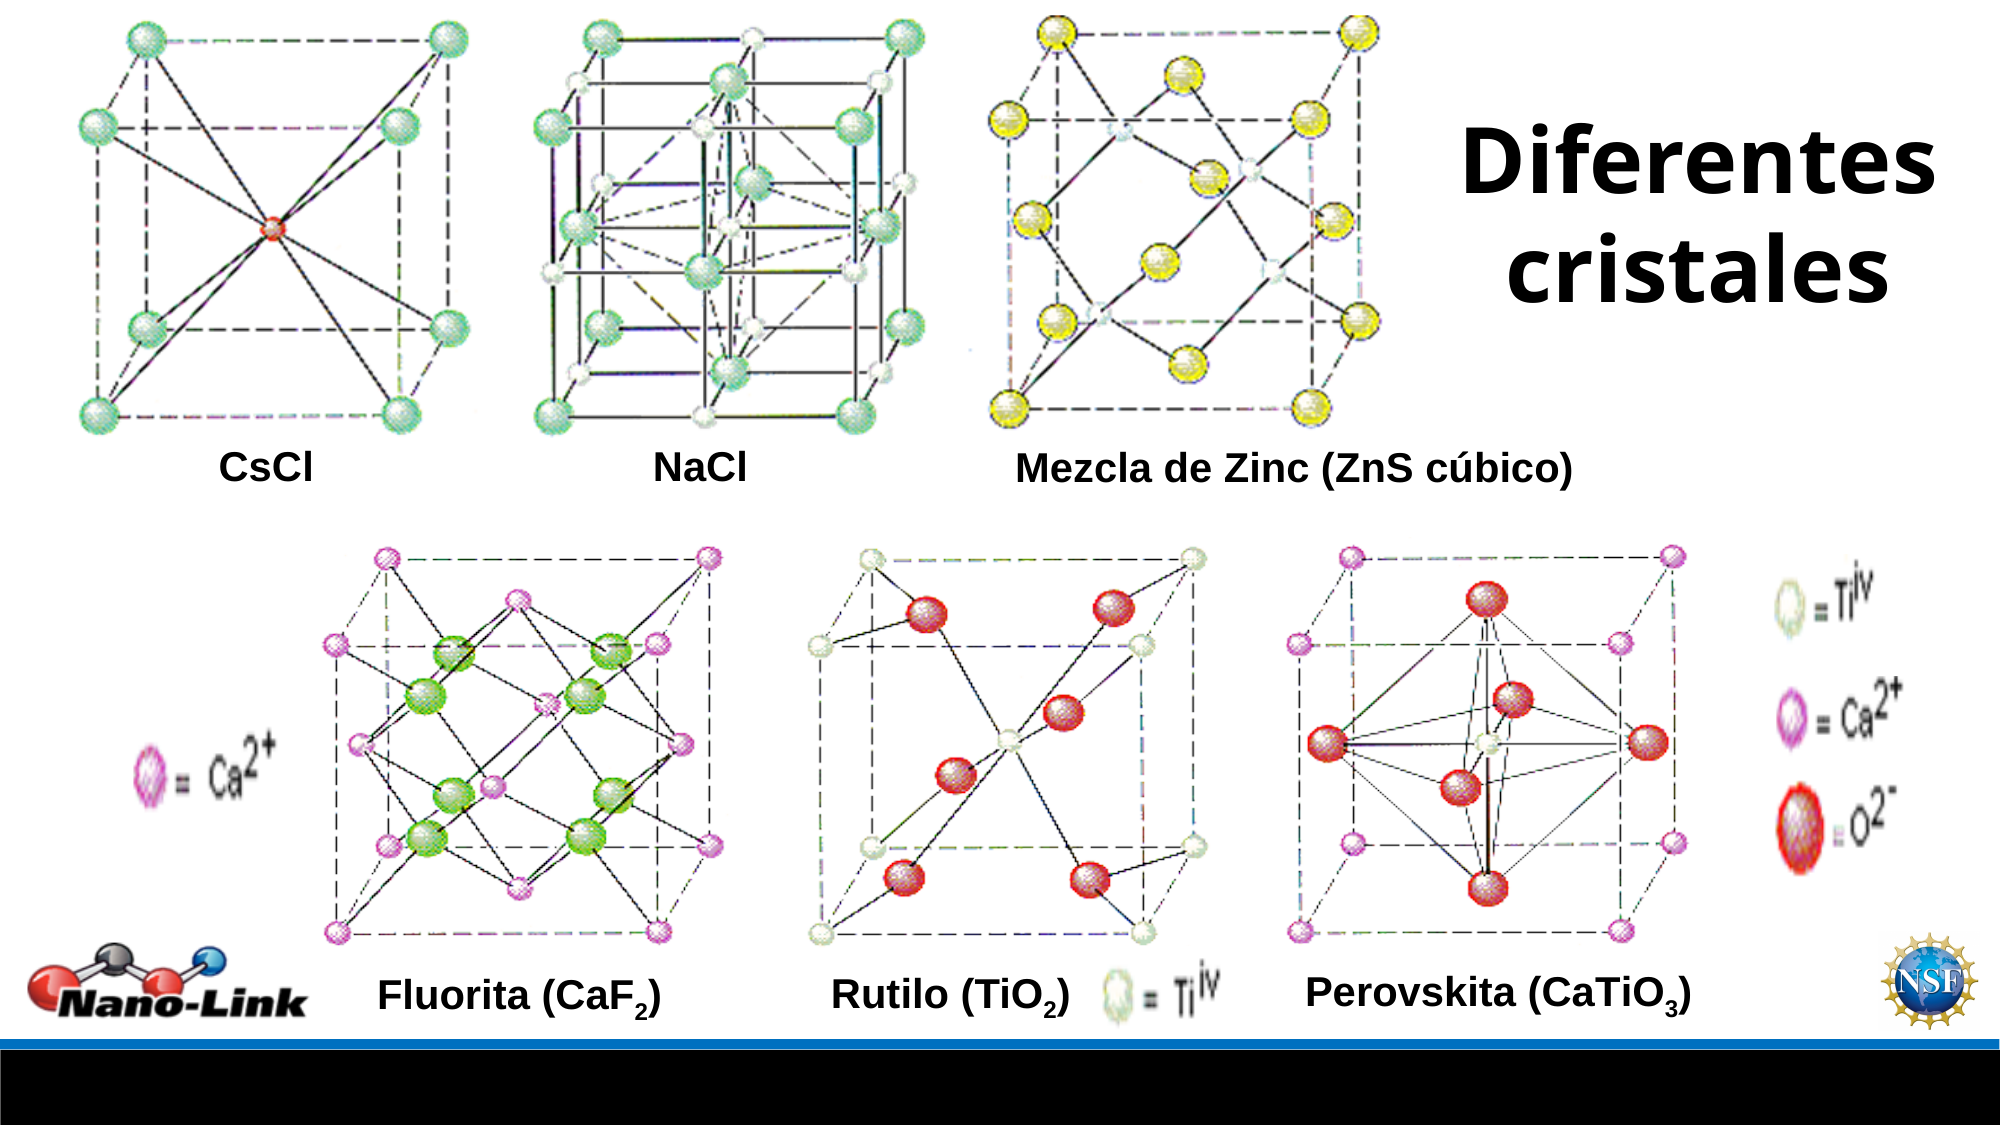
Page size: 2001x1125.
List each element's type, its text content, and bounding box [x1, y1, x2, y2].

picture [1759, 779, 1914, 880]
picture [19, 536, 1708, 1036]
text_box CsCl [178, 446, 355, 498]
picture [1769, 554, 1904, 657]
picture [1752, 675, 1926, 778]
text_box Fluorita (CaF2) [331, 960, 724, 1033]
text_box Mezcla de Zinc (ZnS cúbico) [932, 433, 1657, 499]
text_box Diferentes cristales [1408, 94, 1999, 329]
picture [118, 726, 295, 822]
text_box NaCl [612, 446, 789, 498]
text_box Rutilo (TiO2) [783, 959, 1087, 1031]
picture [58, 10, 1399, 439]
picture [1878, 931, 1981, 1032]
text_box Perovskita (CaTiO3) [1264, 957, 1742, 1030]
